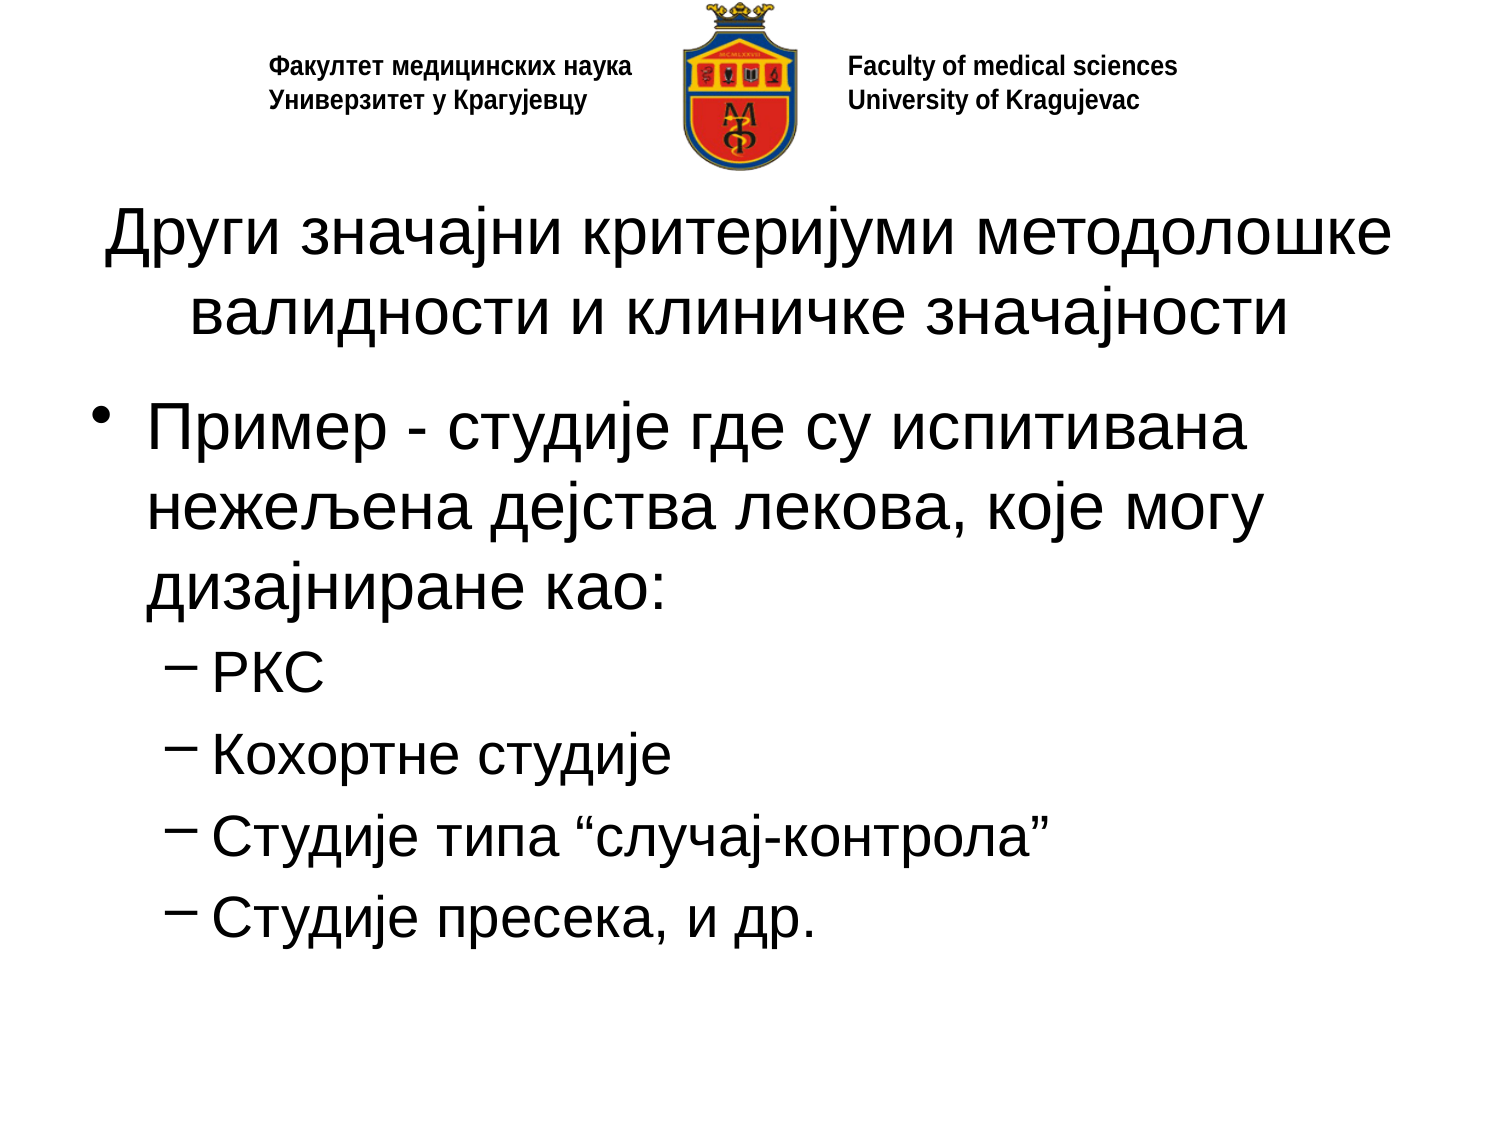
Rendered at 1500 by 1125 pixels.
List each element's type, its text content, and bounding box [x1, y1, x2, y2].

title Други значајни критеријуми методолошке валидности и клиничке значајности [74, 173, 1426, 362]
list Пример - студије где су испитивана нежељена дејства лекова, које могу дизајниране као: РКС Кохортне студије Студије типа “случај-контрола” Студије пресека, и др. [74, 374, 1426, 1118]
